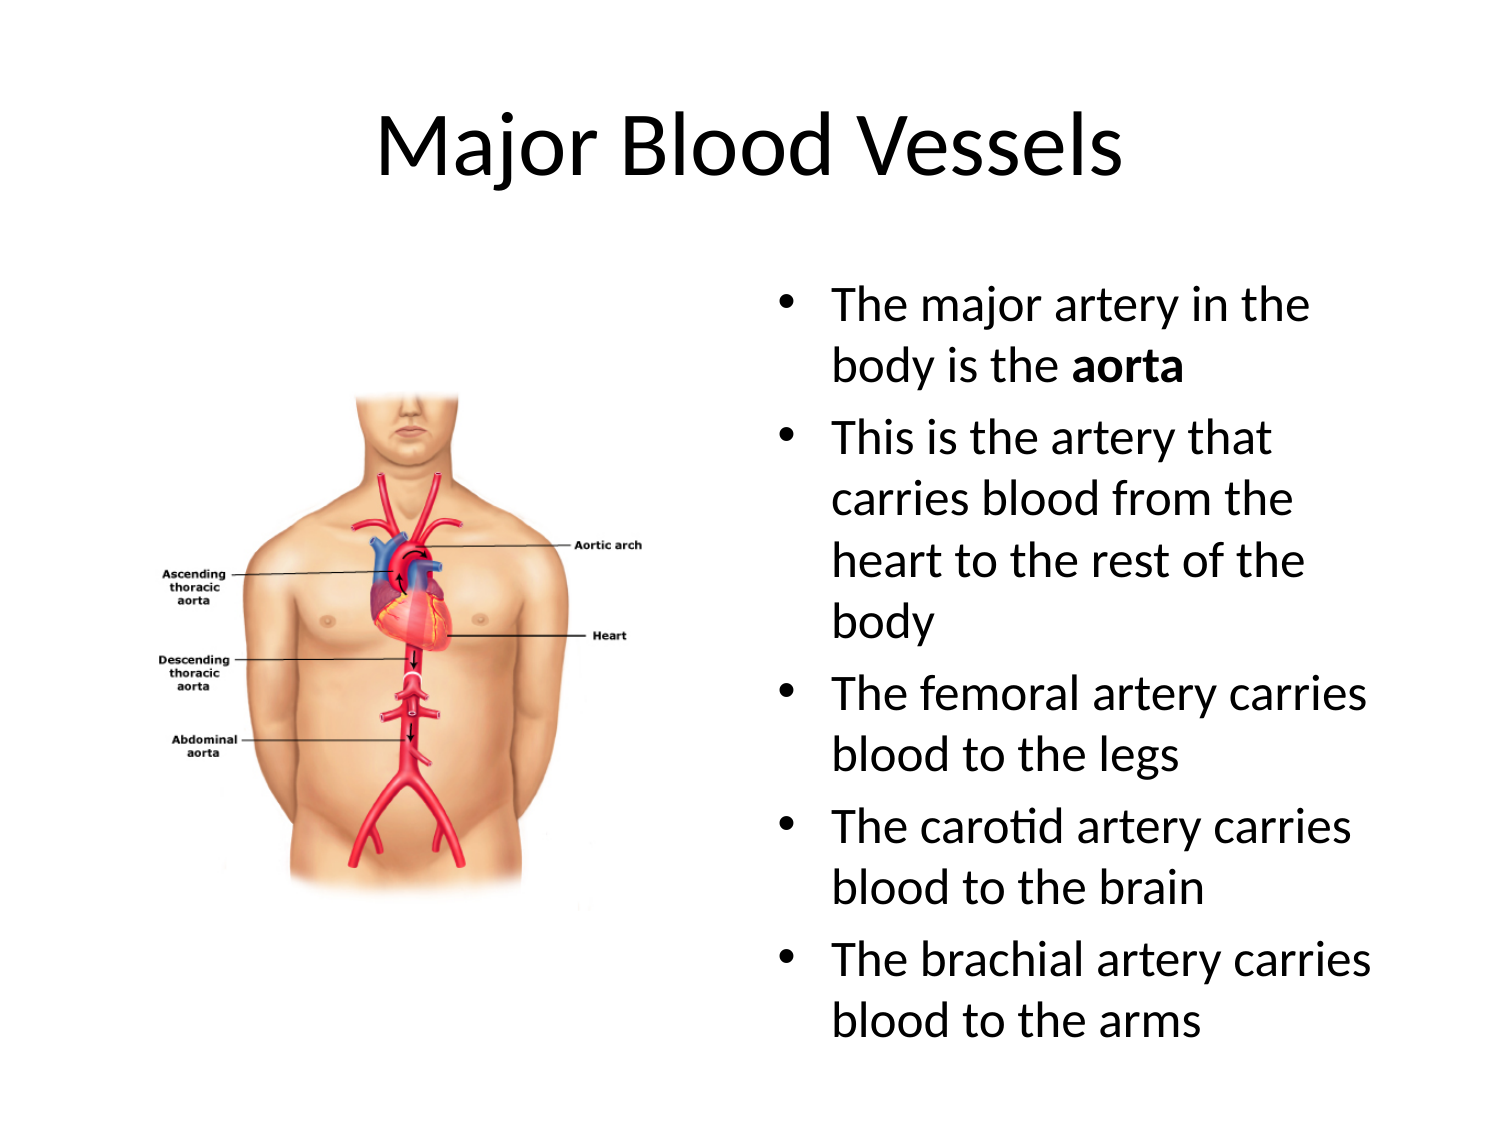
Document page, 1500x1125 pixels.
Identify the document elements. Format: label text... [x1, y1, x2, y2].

picture [112, 374, 701, 913]
list The major artery in the body is the aorta This is the artery that carries blood from the heart to the rest of the body The femoral artery carries blood to the legs The carotid artery carries blood to the brain The brachial artery carries blood to the arms [762, 262, 1425, 1063]
title Major Blood Vessels [75, 45, 1425, 233]
